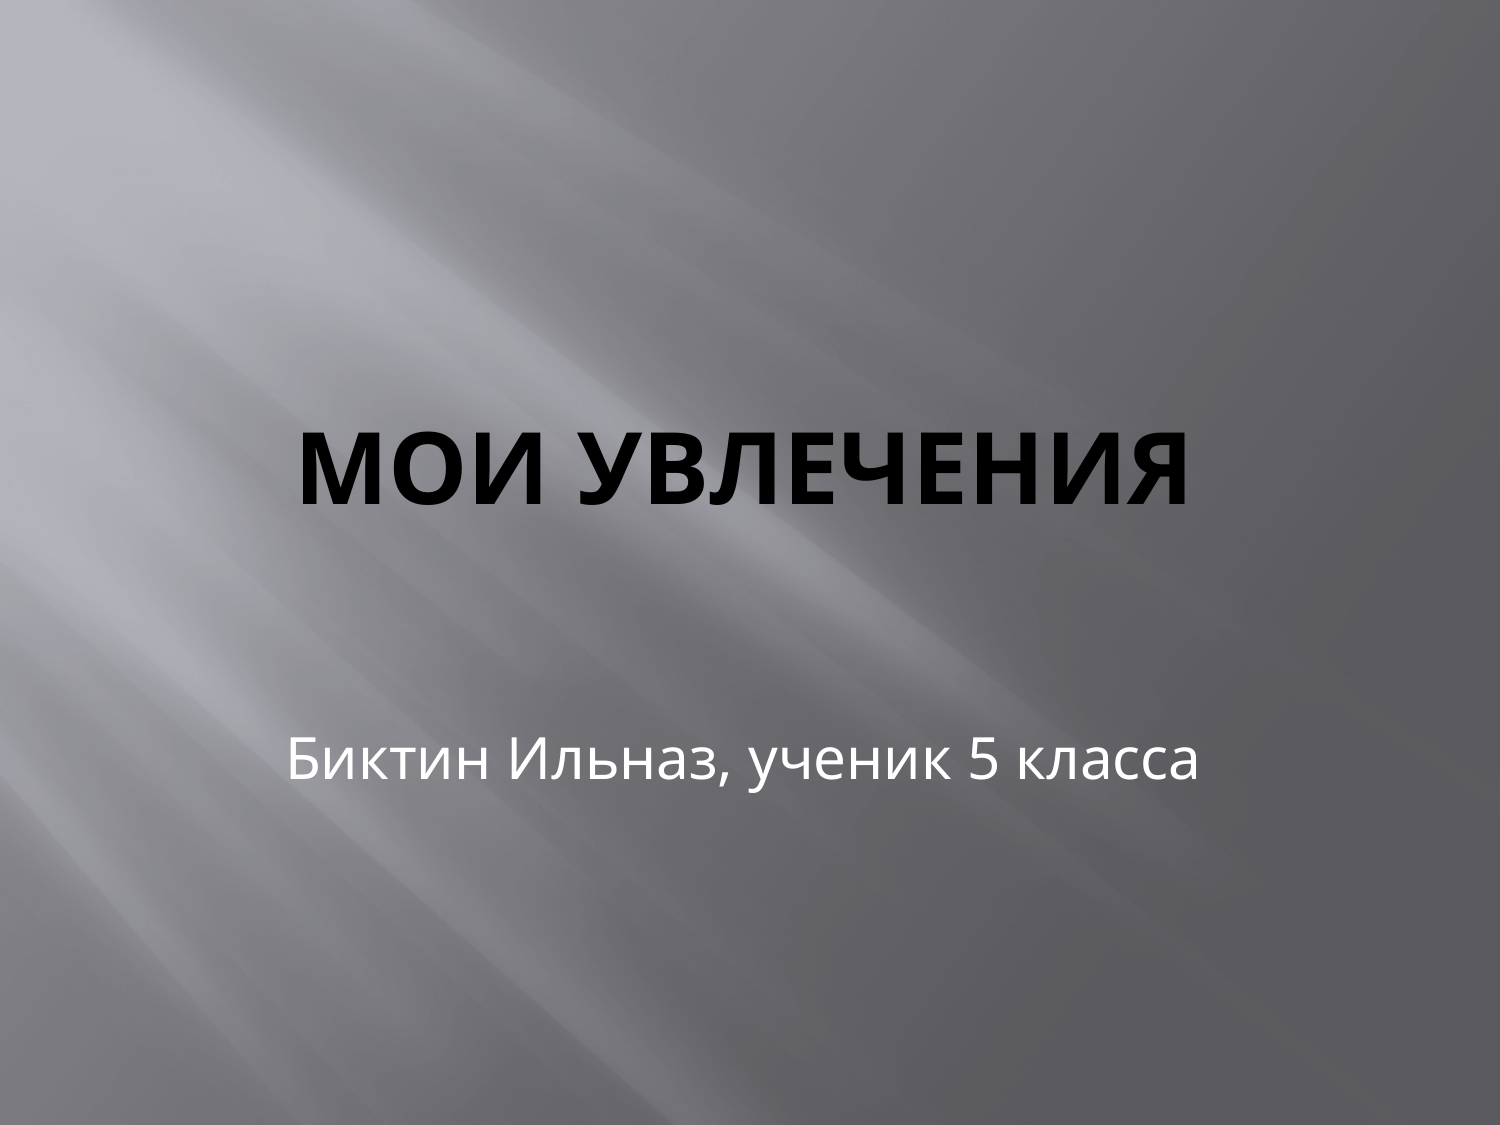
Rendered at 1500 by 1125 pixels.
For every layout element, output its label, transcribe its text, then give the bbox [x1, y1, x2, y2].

subtitle Биктин Ильназ, ученик 5 класса [218, 550, 1269, 839]
title Мои увлечения [69, 224, 1420, 525]
